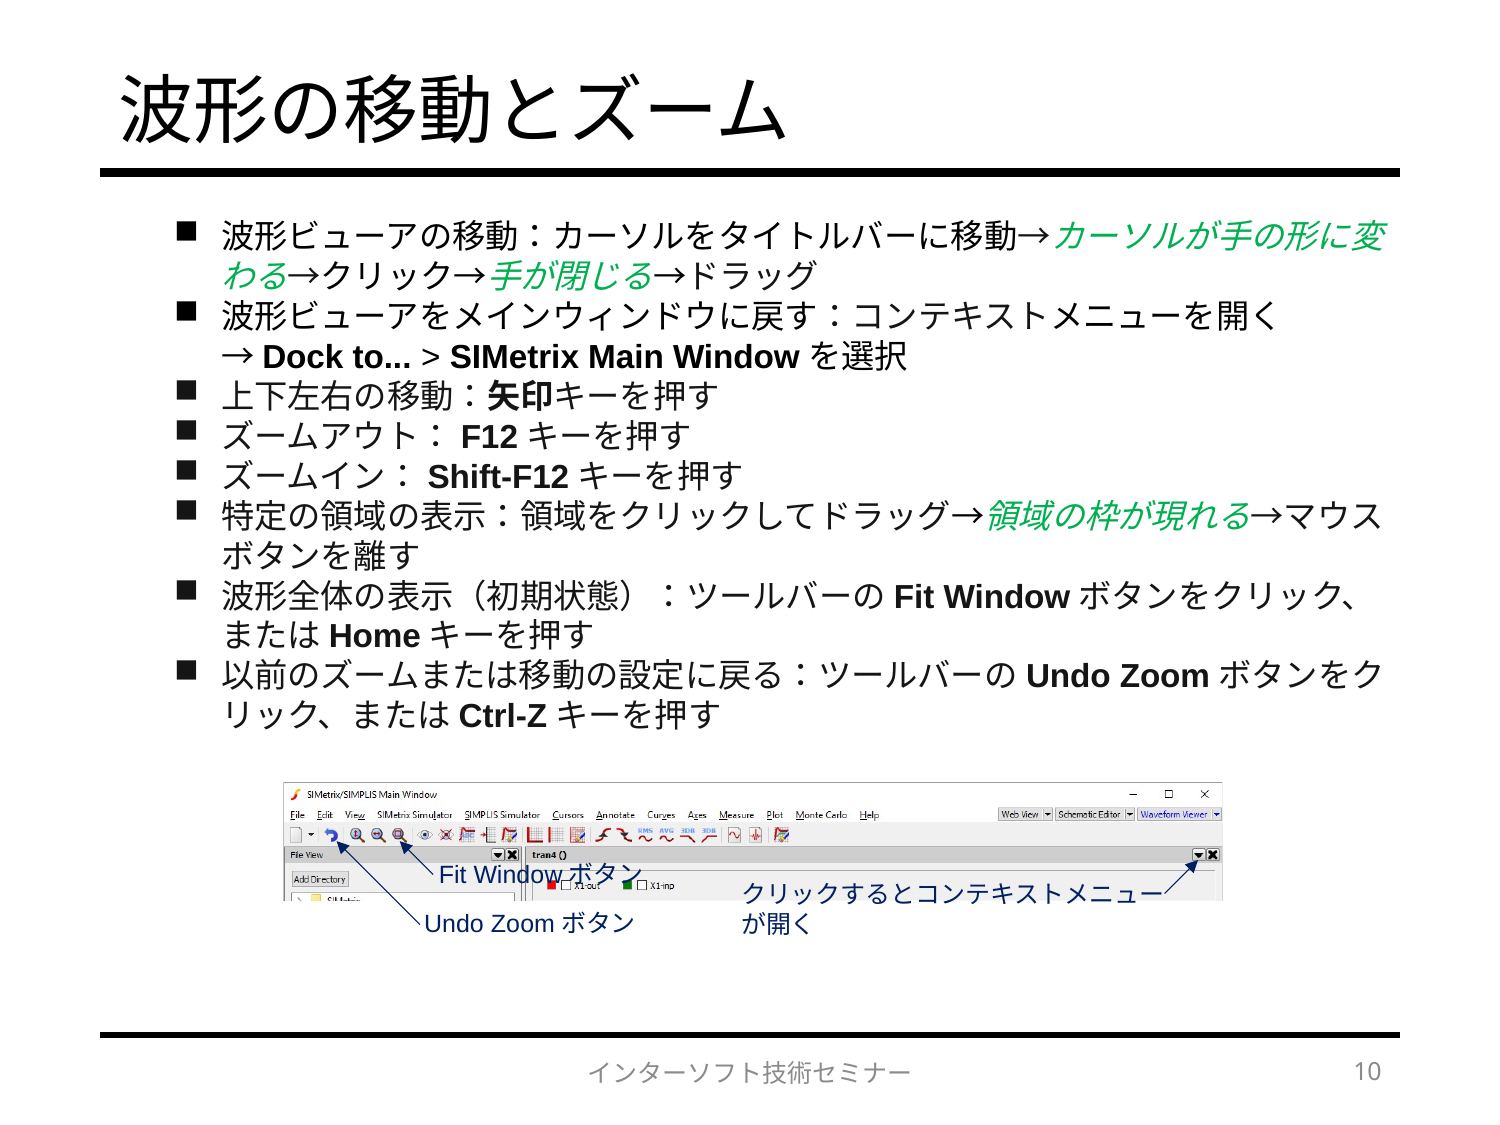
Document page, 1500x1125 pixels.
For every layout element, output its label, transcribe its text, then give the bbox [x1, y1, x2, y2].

slide_number 10 [1059, 1042, 1397, 1103]
text_box Undo Zoomボタン [409, 901, 651, 945]
picture [283, 781, 1223, 901]
text_box クリックするとコンテキストメニューが開く [726, 901, 1188, 946]
footer インターソフト技術セミナー [496, 1042, 1004, 1103]
title 波形の移動とズーム [103, 59, 1403, 167]
text_box 波形ビューアの移動：カーソルをタイトルバーに移動→カーソルが手の形に変わる→クリック→手が閉じる→ドラッグ 波形ビューアをメインウィンドウに戻す：コンテキストメニューを開く→Dock to... > SIMetrix Main Windowを選択 上下左右の移動：矢印キーを押す ズームアウト：F12キーを押す ズームイン：Shift-F12キーを押す 特定の領域の表示：領域をクリックしてドラッグ→領域の枠が現れる→マウスボタンを離す 波形全体の表示（初期状態）：ツールバーのFit Windowボタンをクリック、またはHomeキーを押す 以前のズームまたは移動の設定に戻る：ツールバーのUndo Zoomボタンをクリック、またはCtrl-Zキーを押す [159, 208, 1403, 742]
